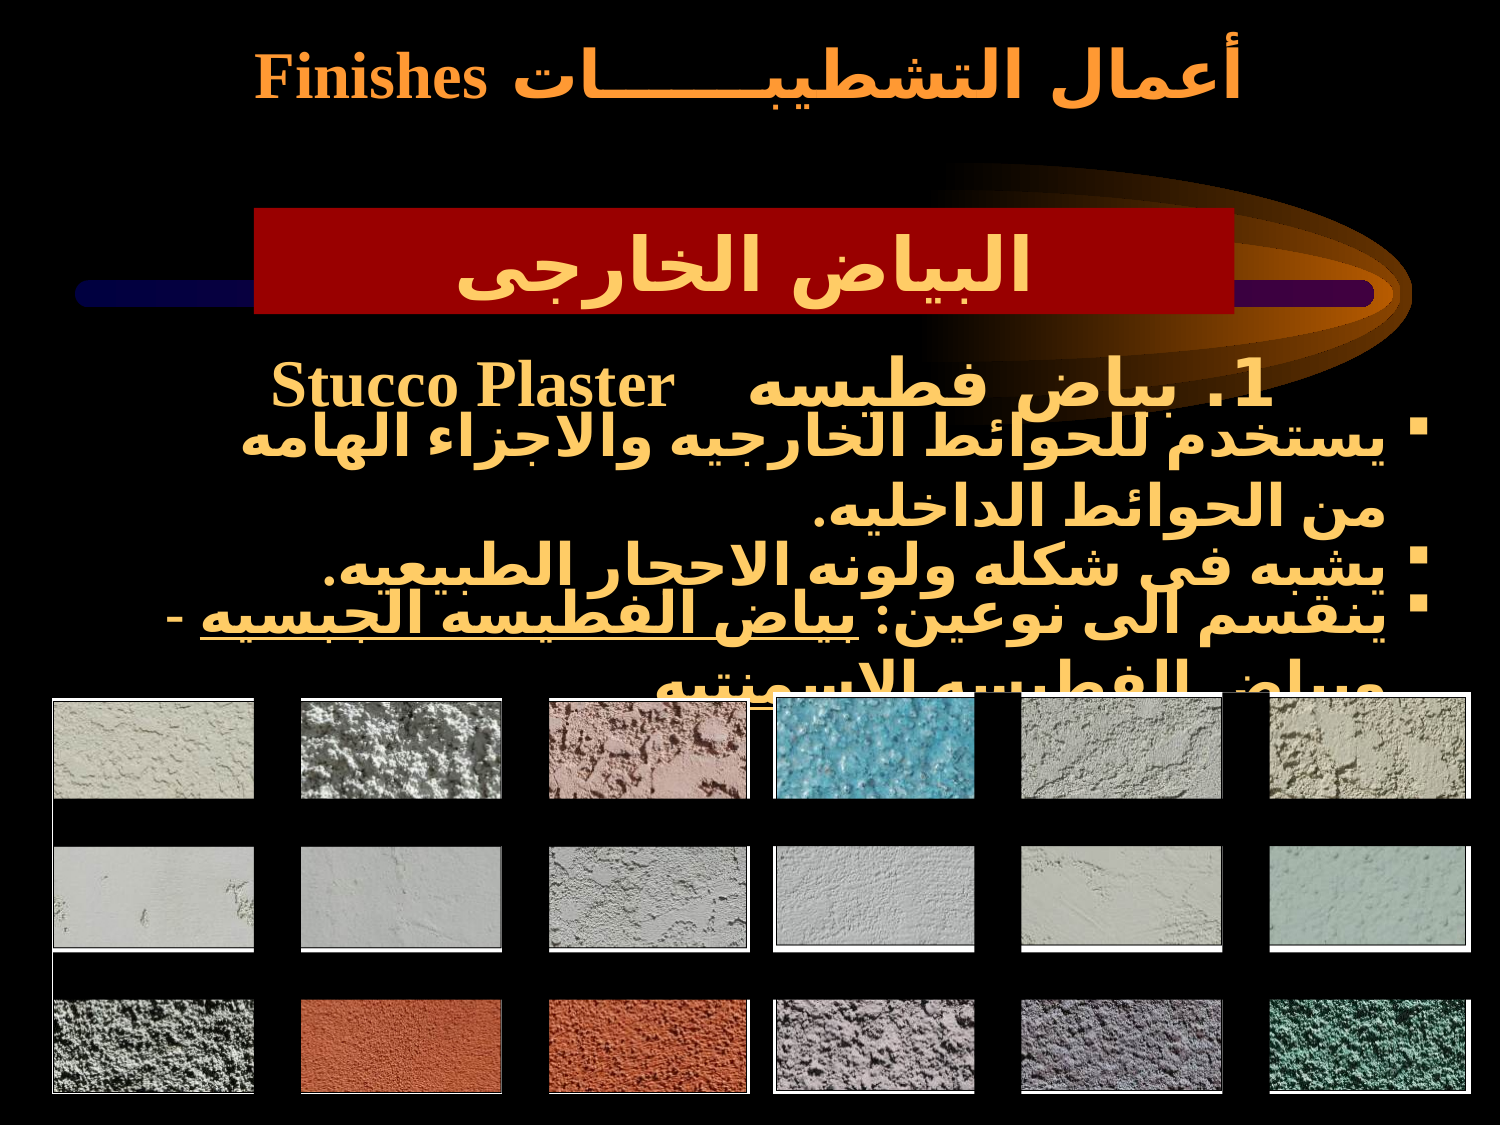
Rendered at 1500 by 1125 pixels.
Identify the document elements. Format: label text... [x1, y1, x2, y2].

text_box البياض الخارجى [253, 207, 1235, 315]
text_box 1. بياض فطيسه Stucco Plaster [478, 326, 1046, 420]
text_box يشبه فى شكله ولونه الاحجار الطبيعيه. [183, 515, 1448, 598]
text_box ينقسم الى نوعين: بياض الفطيسه الجبسيه - وبياض الفطيسه الاسمنتيه [0, 598, 1448, 693]
text_box يستخدم للحوائط الخارجيه والاجزاء الهامه من الحوائط الداخليه. [183, 420, 1448, 515]
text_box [52, 692, 1500, 1125]
text_box أعمال التشطيبـــــــات Finishes [183, 19, 1317, 126]
